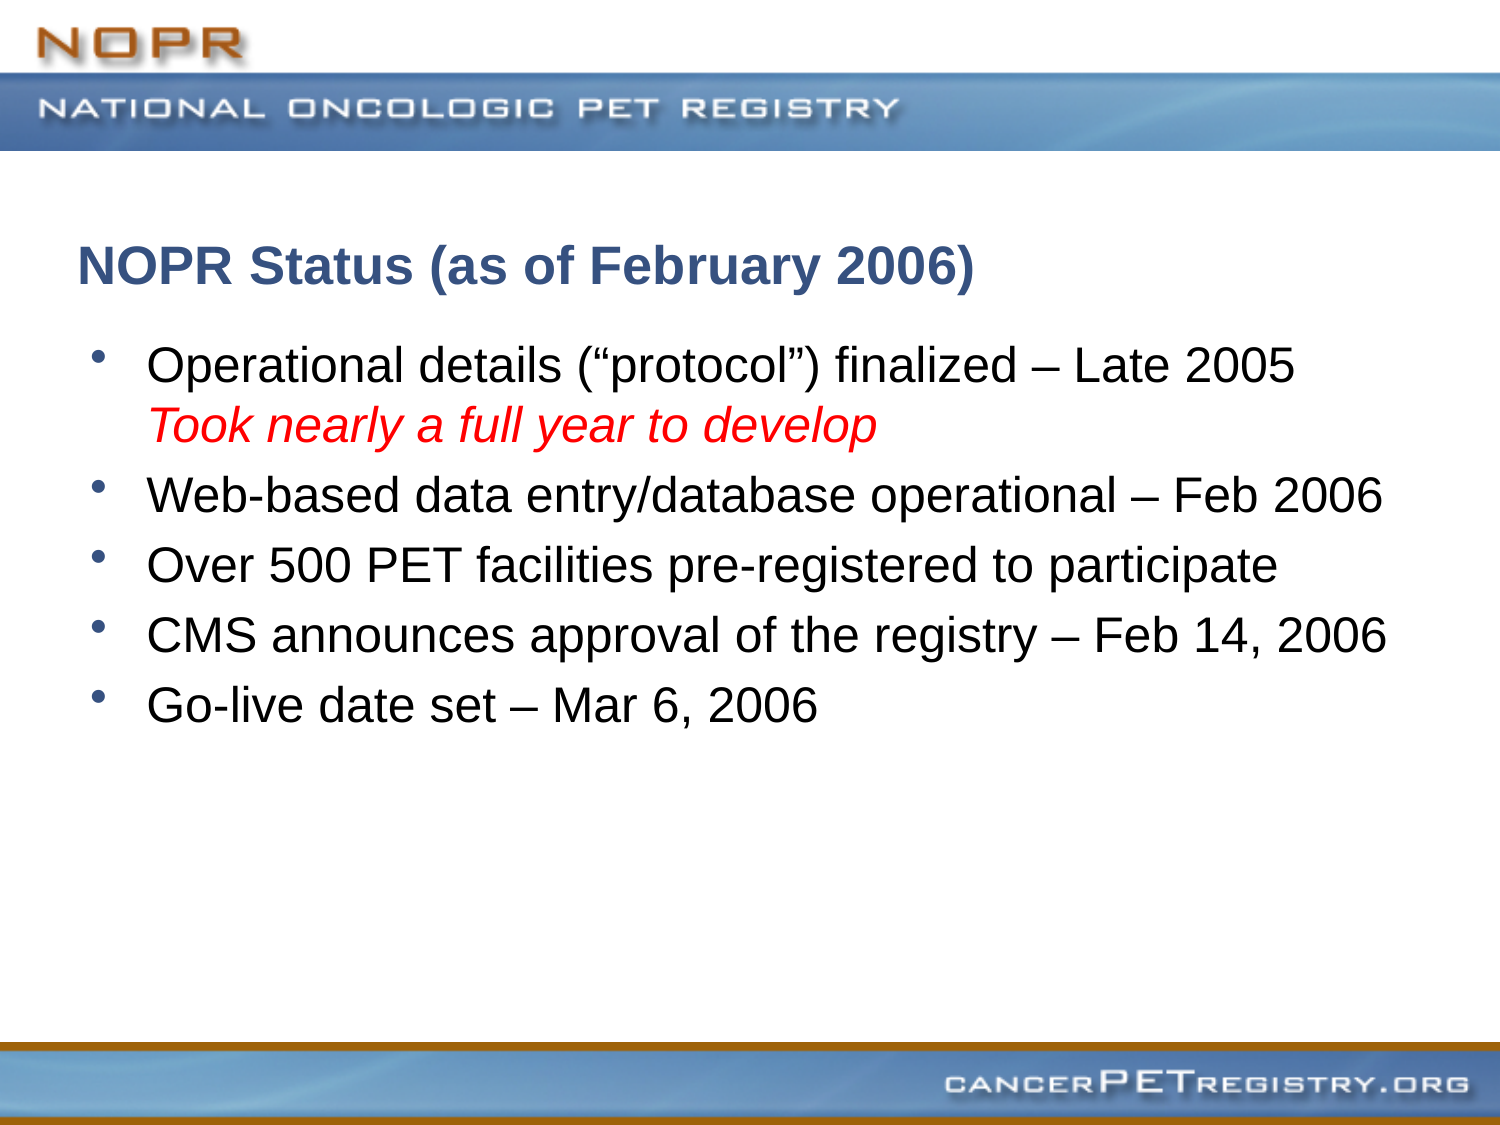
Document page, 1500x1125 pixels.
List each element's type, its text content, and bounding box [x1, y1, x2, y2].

picture [0, 1042, 1500, 1125]
title NOPR Status (as of February 2006) [62, 212, 1378, 313]
list Operational details (“protocol”) finalized – Late 2005 Took nearly a full year to develop Web-based data entry/database operational – Feb 2006 Over 500 PET facilities pre-registered to participate CMS announces approval of the registry – Feb 14, 2006 Go-live date set – Mar 6, 2006 [74, 324, 1463, 863]
picture [0, 24, 1500, 151]
